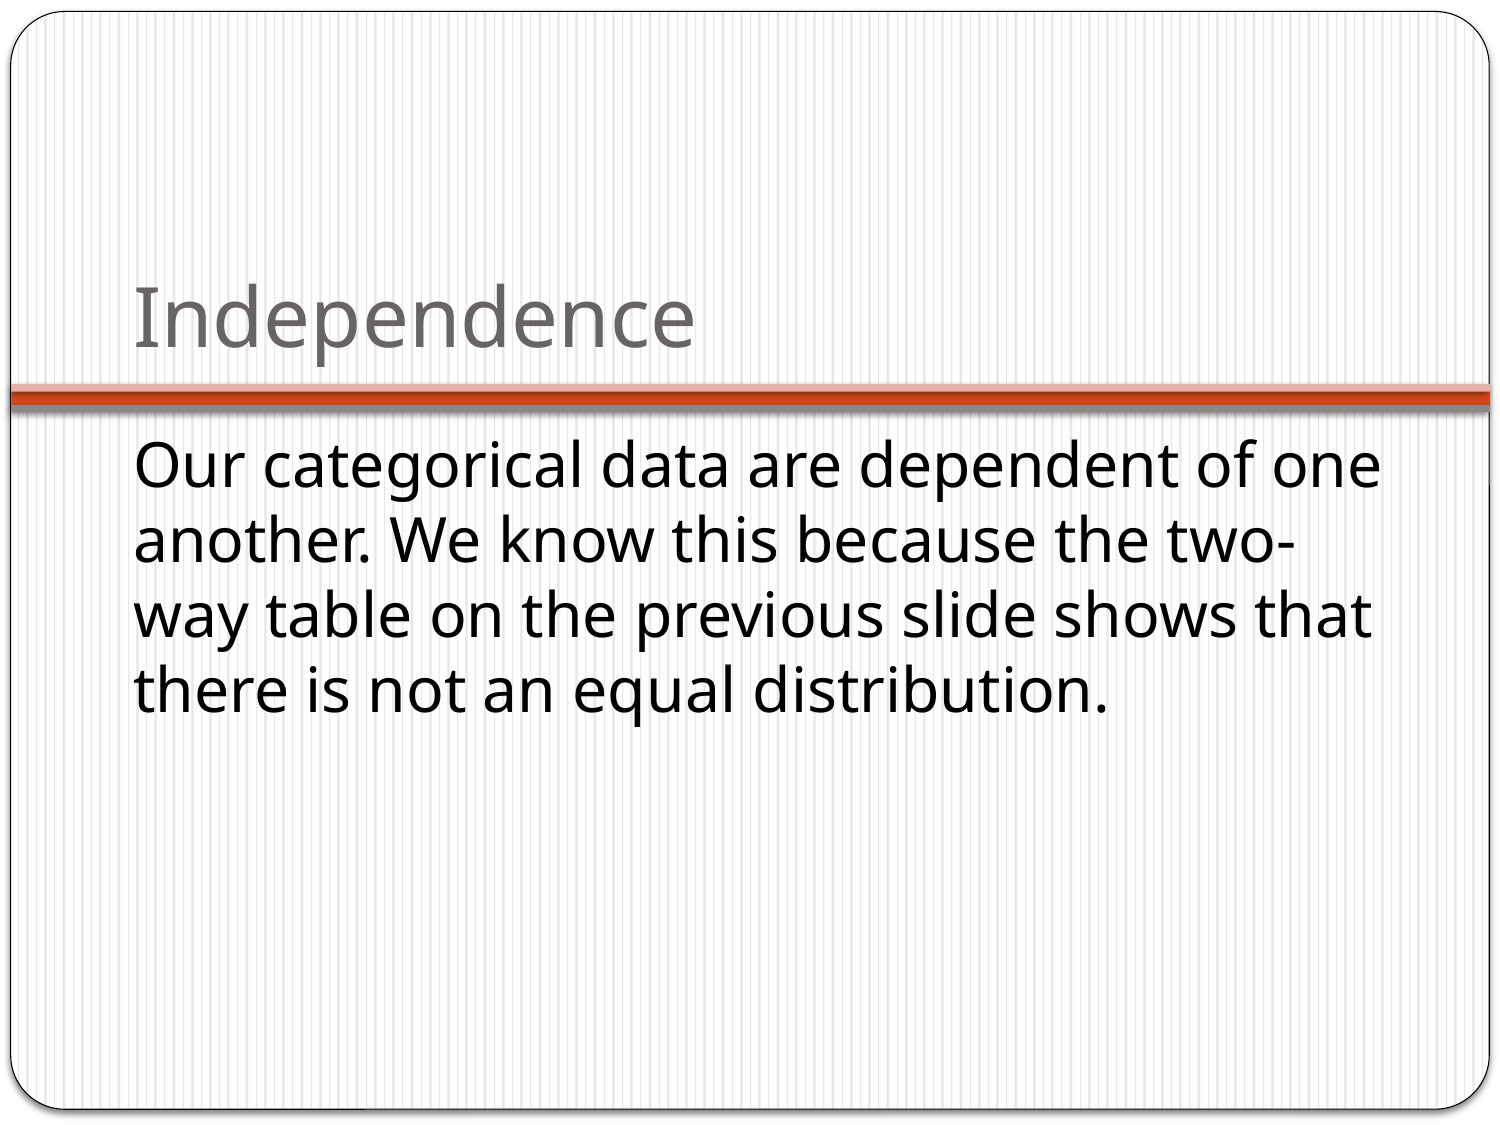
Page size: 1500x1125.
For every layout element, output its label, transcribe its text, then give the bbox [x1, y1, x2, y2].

list Our categorical data are dependent of one another. We know this because the two-way table on the previous slide shows that there is not an equal distribution. [118, 417, 1400, 1013]
title Independence [118, 156, 1394, 380]
